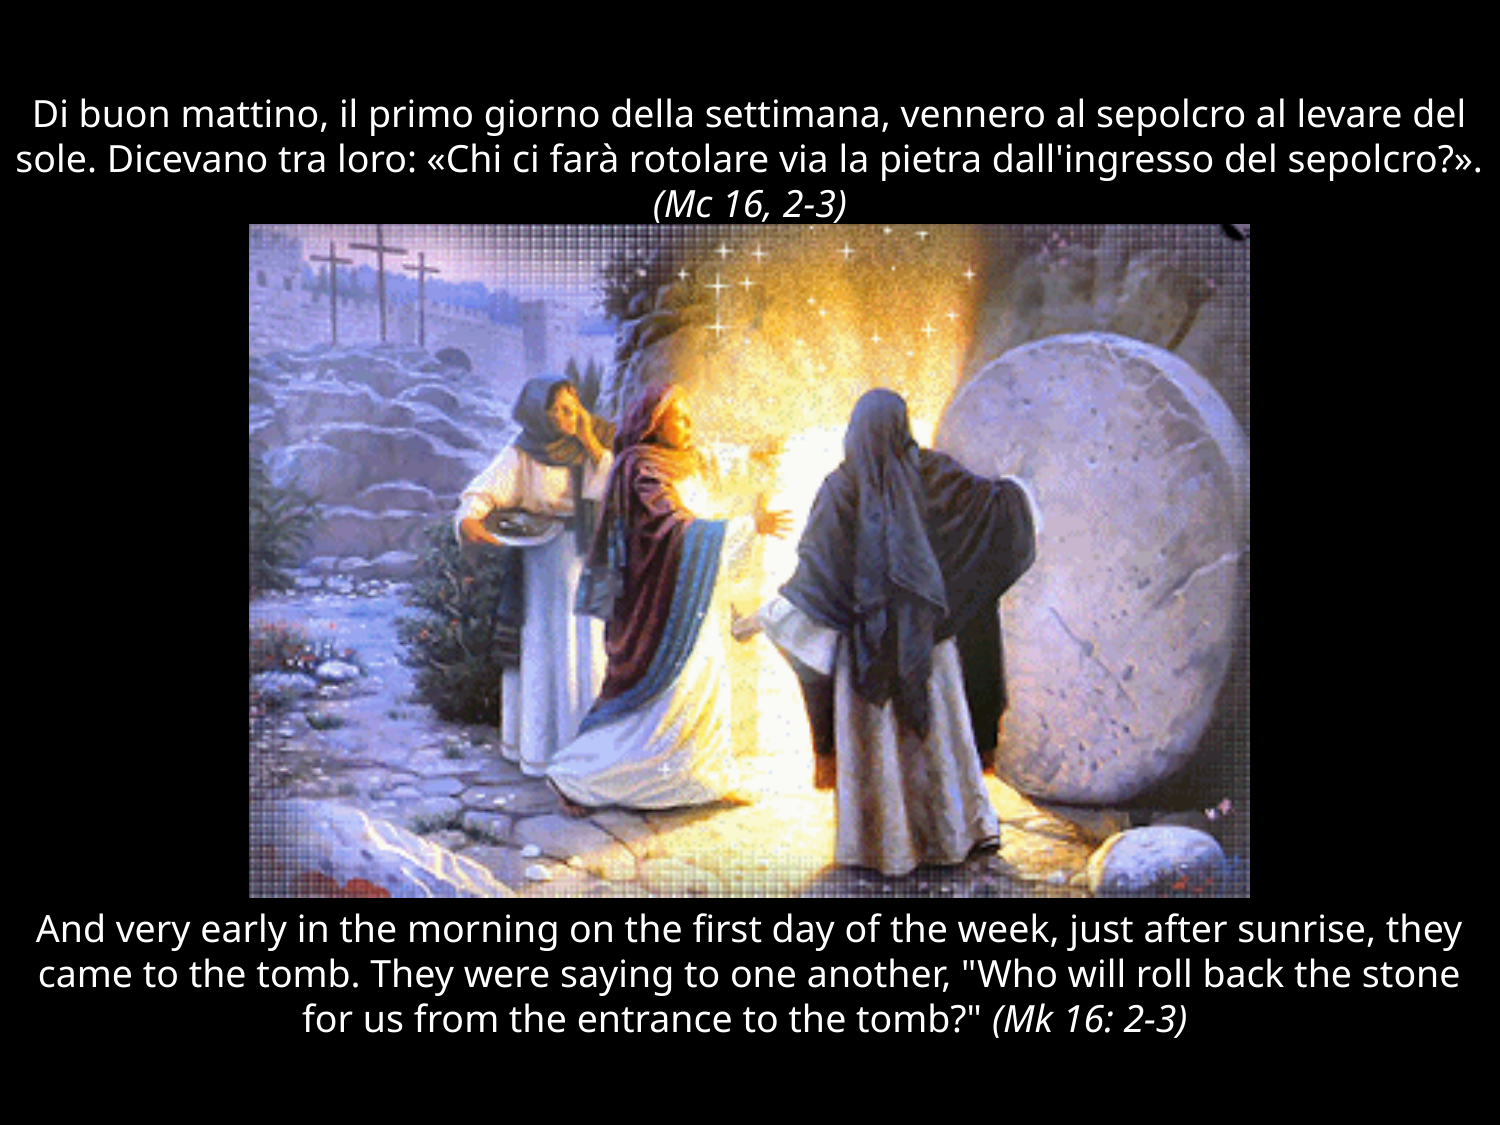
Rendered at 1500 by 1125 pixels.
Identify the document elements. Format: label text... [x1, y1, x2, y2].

text_box Di buon mattino, il primo giorno della settimana, vennero al sepolcro al levare del sole. Dicevano tra loro: «Chi ci farà rotolare via la pietra dall'ingresso del sepolcro?». (Mc 16, 2-3) [0, 82, 1500, 232]
text_box And very early in the morning on the first day of the week, just after sunrise, they came to the tomb. They were saying to one another, "Who will roll back the stone for us from the entrance to the tomb?" (Mk 16: 2-3) [0, 897, 1500, 1048]
picture [249, 224, 1250, 898]
